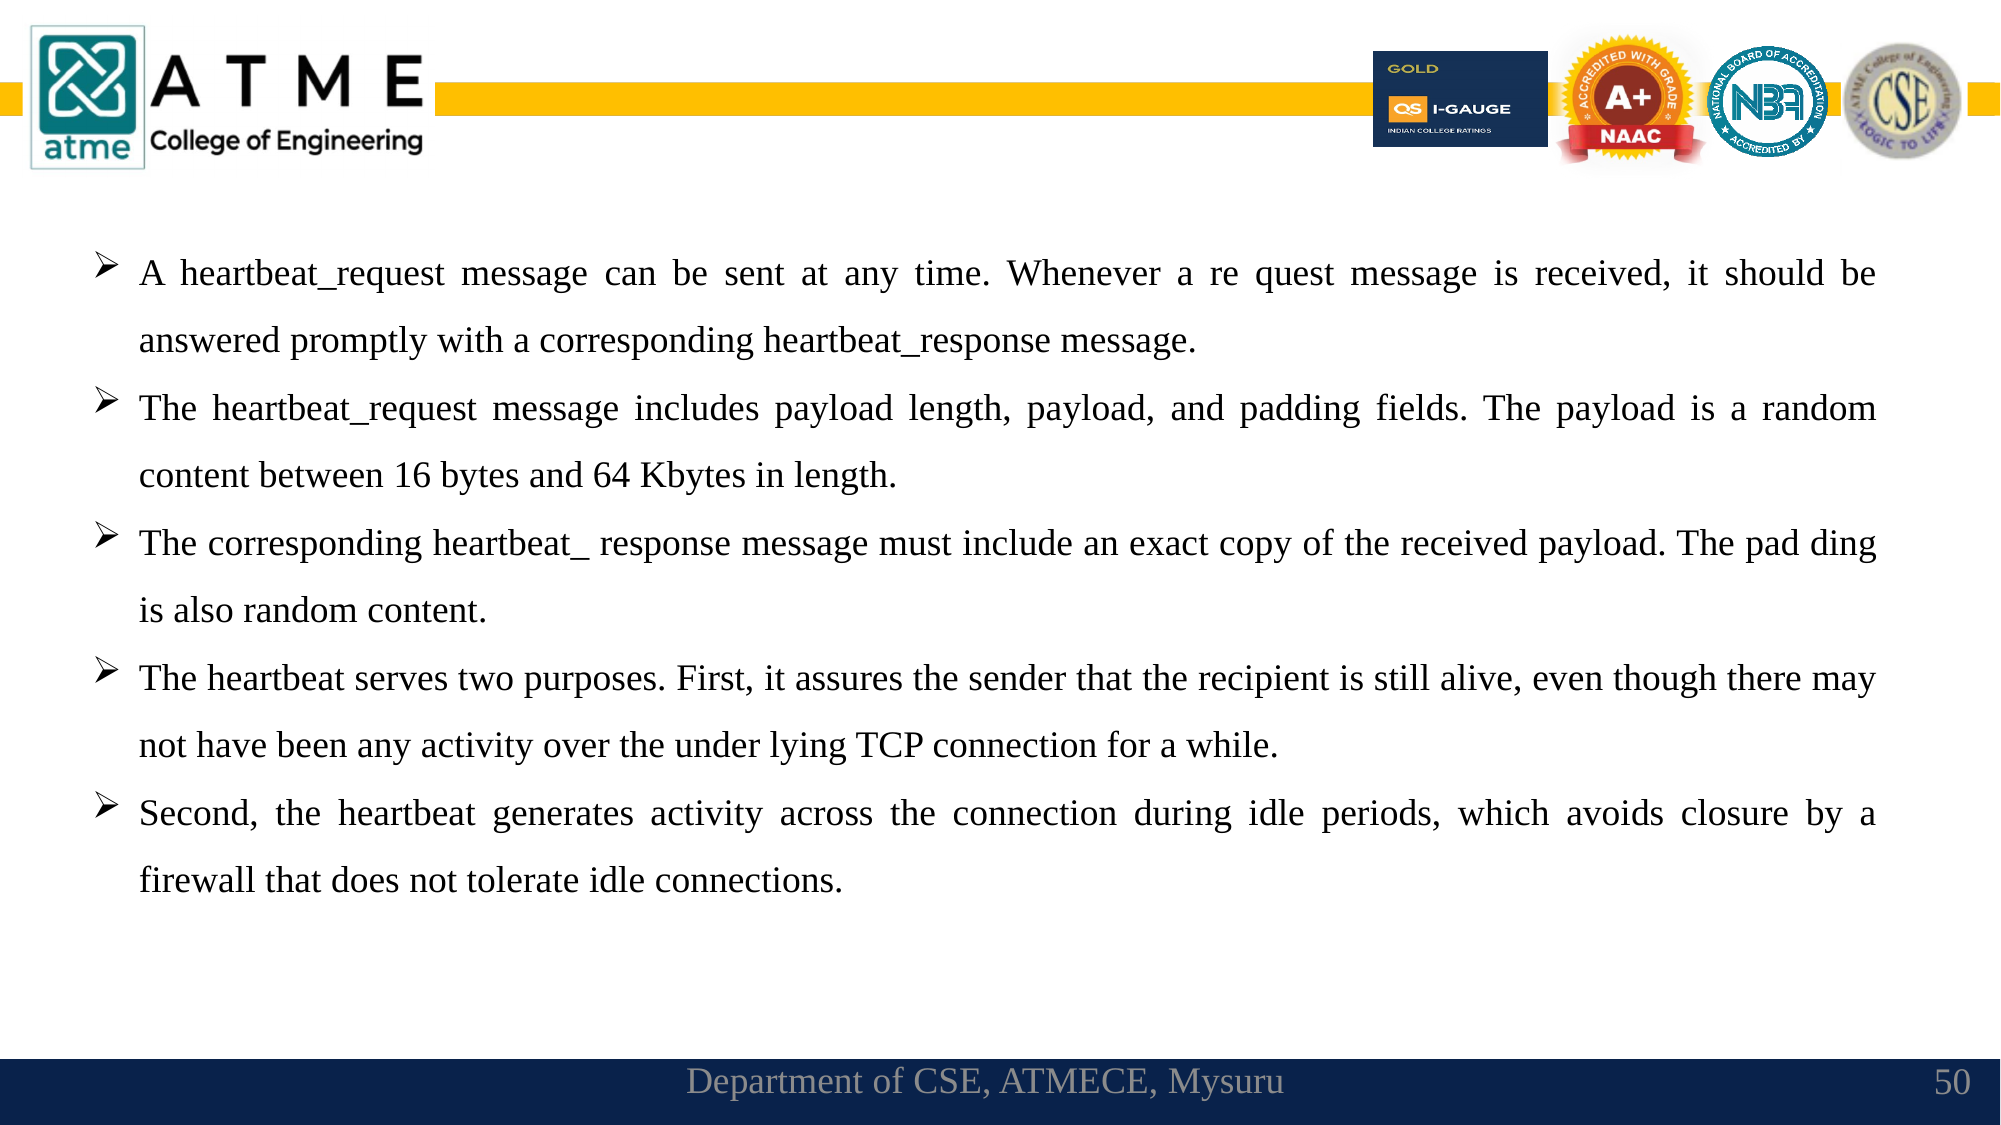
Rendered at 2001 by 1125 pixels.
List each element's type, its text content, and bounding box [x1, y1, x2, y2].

footer Department of CSE, ATMECE, Mysuru [501, 1056, 1470, 1102]
slide_number 50 [1511, 1057, 1972, 1103]
picture [22, 15, 435, 178]
picture [1840, 26, 1968, 176]
picture [1373, 20, 1828, 180]
text_box A heartbeat_request message can be sent at any time. Whenever a re quest message is received, it should be answered promptly with a corresponding heartbeat_response message. The heartbeat_request message includes payload length, payload, and padding fields. The payload is a random content between 16 bytes and 64 Kbytes in length. The corresponding heartbeat_ response message must include an exact copy of the received payload. The pad ding is also random content. The heartbeat serves two purposes. First, it assures the sender that the recipient is still alive, even though there may not have been any activity over the under lying TCP connection for a while. Second, the heartbeat generates activity across the connection during idle periods, which avoids closure by a firewall that does not tolerate idle connections. [77, 217, 1894, 908]
picture [0, 1059, 2001, 1125]
